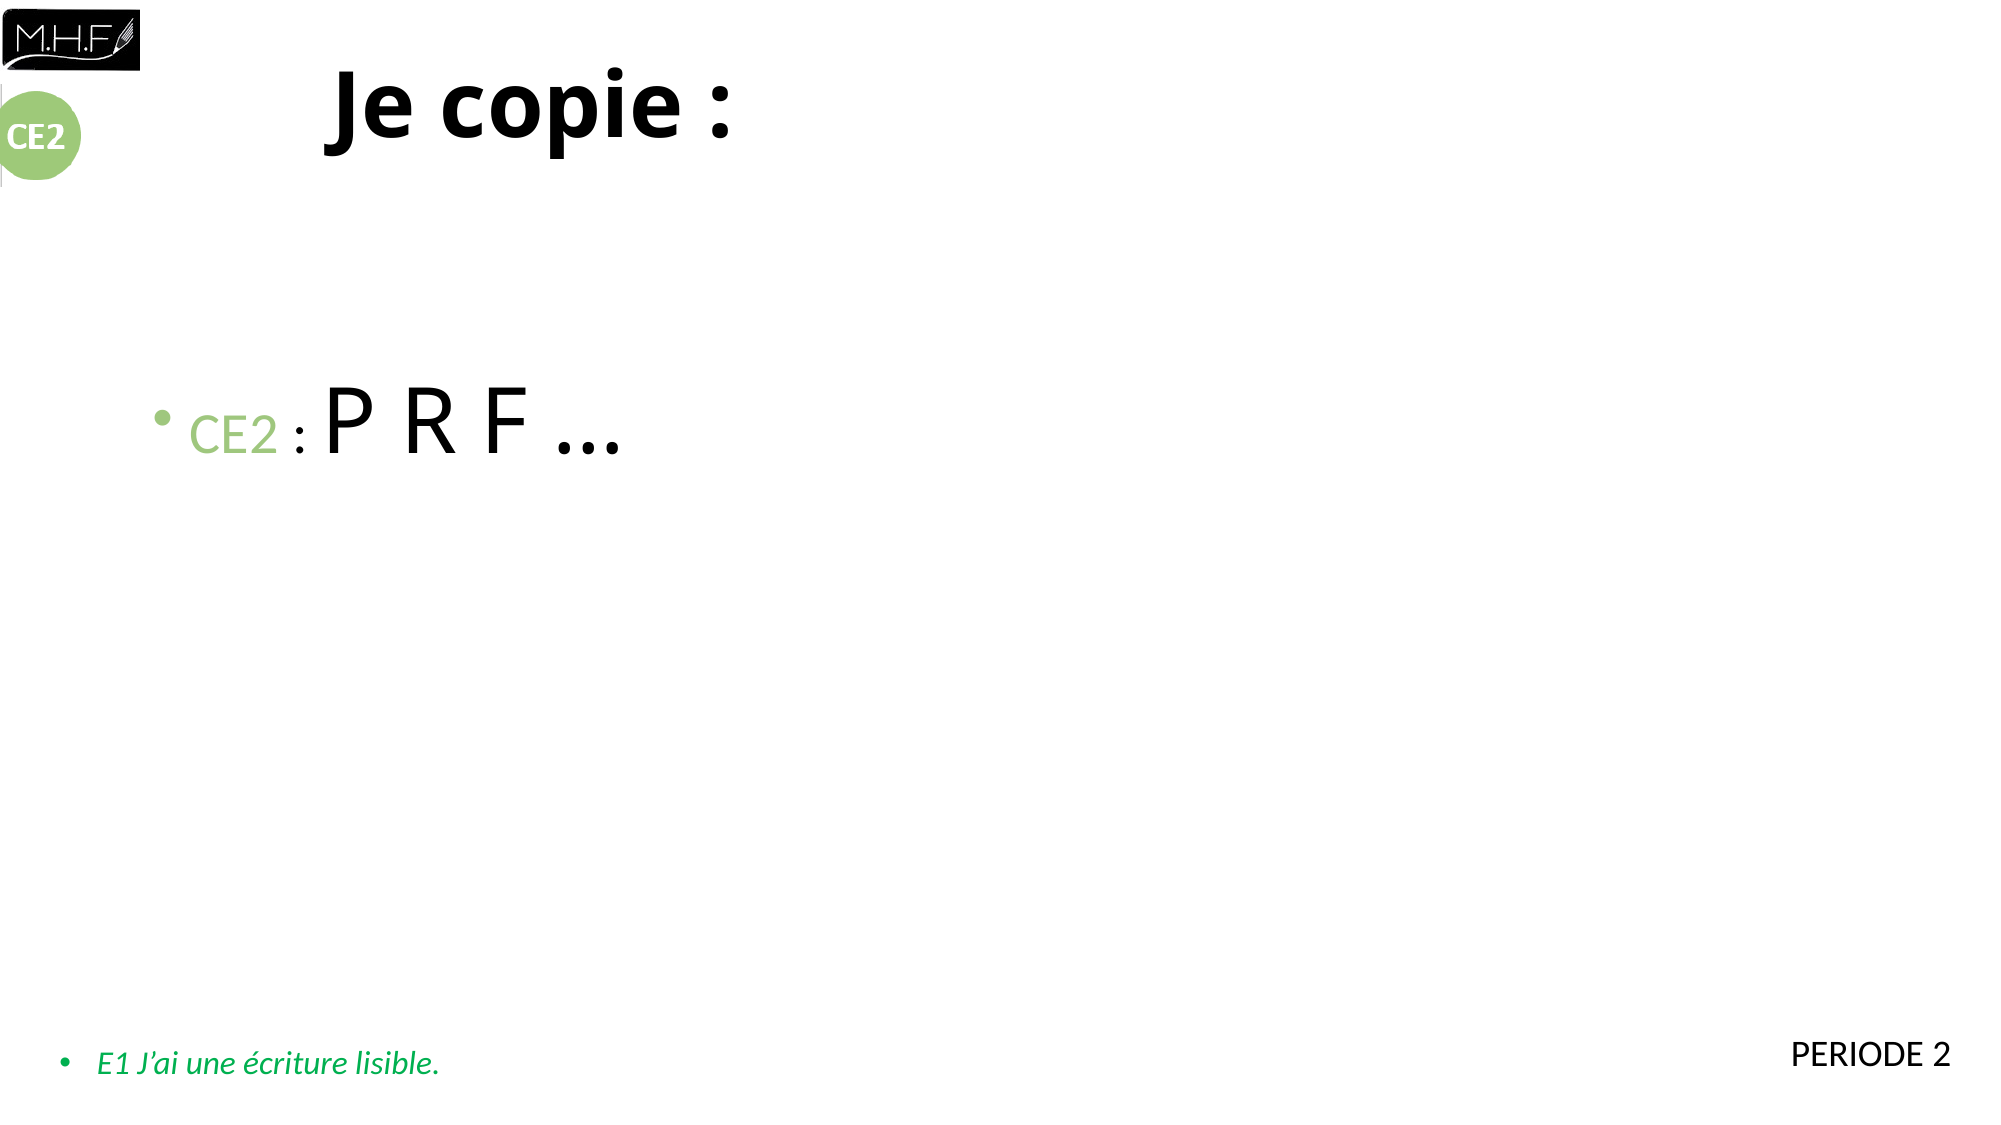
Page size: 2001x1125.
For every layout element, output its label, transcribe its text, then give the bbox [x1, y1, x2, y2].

text_box PERIODE 2 [1362, 1021, 1967, 1082]
picture [0, 7, 140, 74]
picture [0, 84, 86, 187]
text_box E1 J’ai une écriture lisible. [44, 1038, 1346, 1092]
title Je copie : [316, 0, 1863, 218]
list CE2 : P R F … [137, 299, 1863, 1014]
